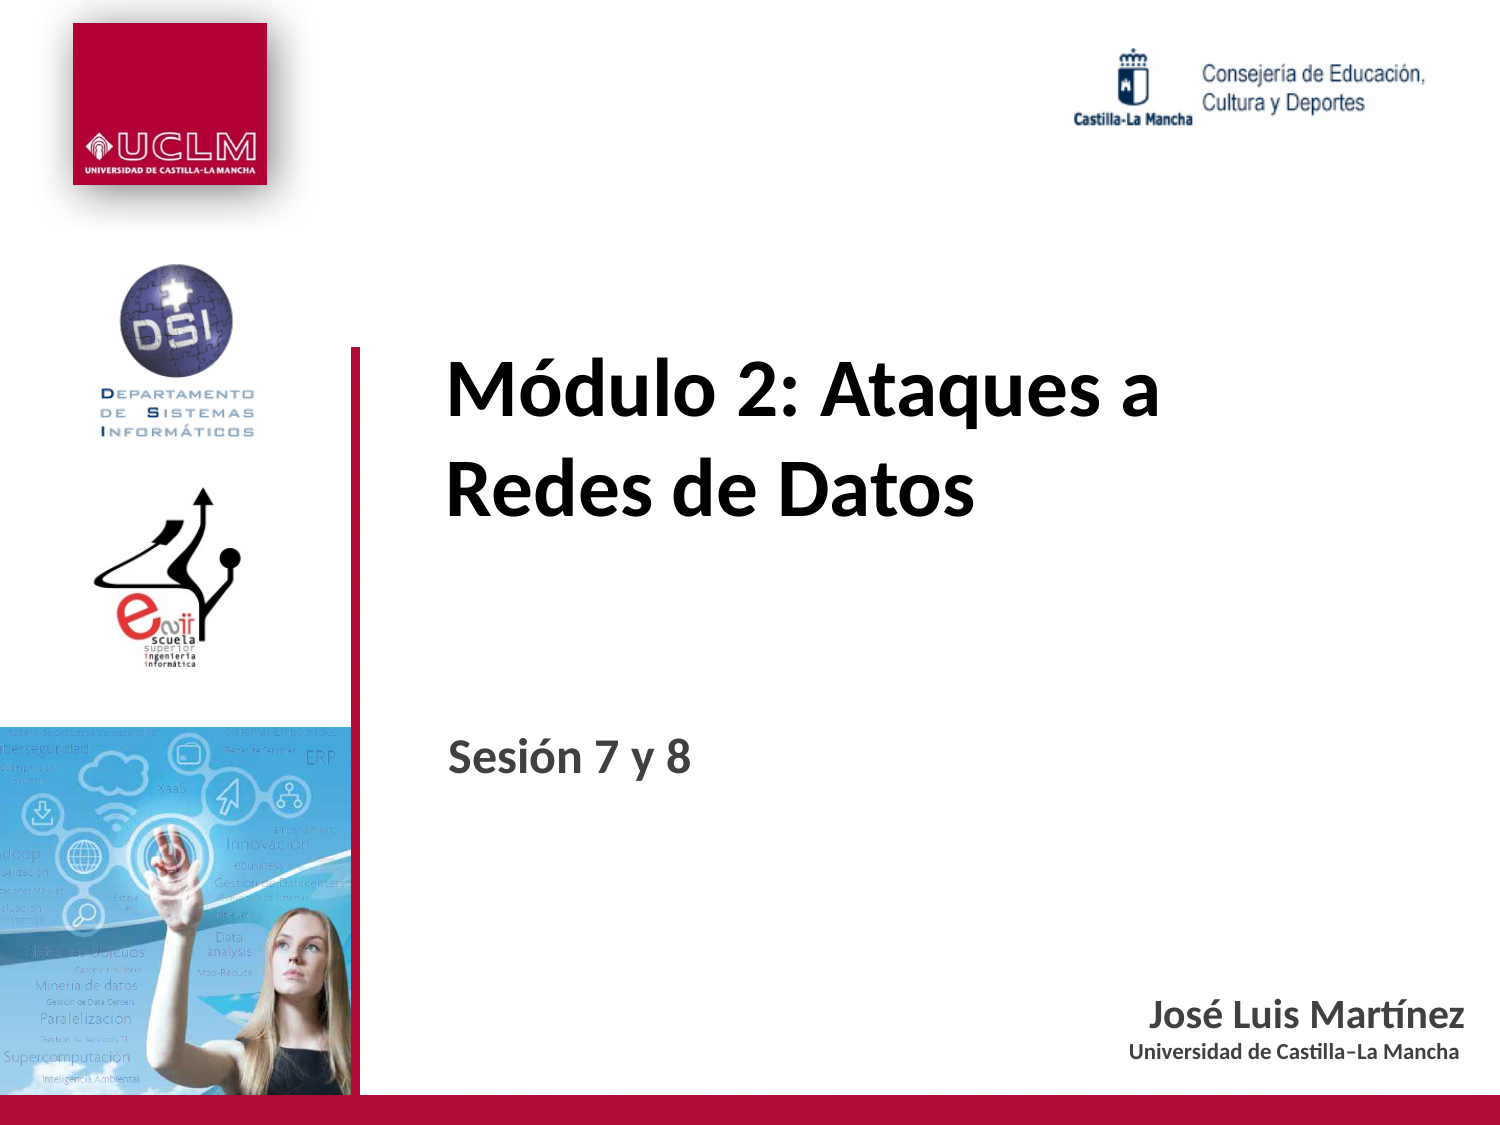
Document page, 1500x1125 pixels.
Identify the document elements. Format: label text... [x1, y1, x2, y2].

picture [1073, 48, 1427, 127]
title Módulo 2: Ataques a Redes de Datos [433, 327, 1387, 645]
picture [85, 487, 266, 669]
subtitle Sesión 7 y 8 [433, 716, 1387, 1044]
picture [73, 23, 267, 185]
picture [85, 255, 266, 437]
picture [0, 347, 1500, 1125]
